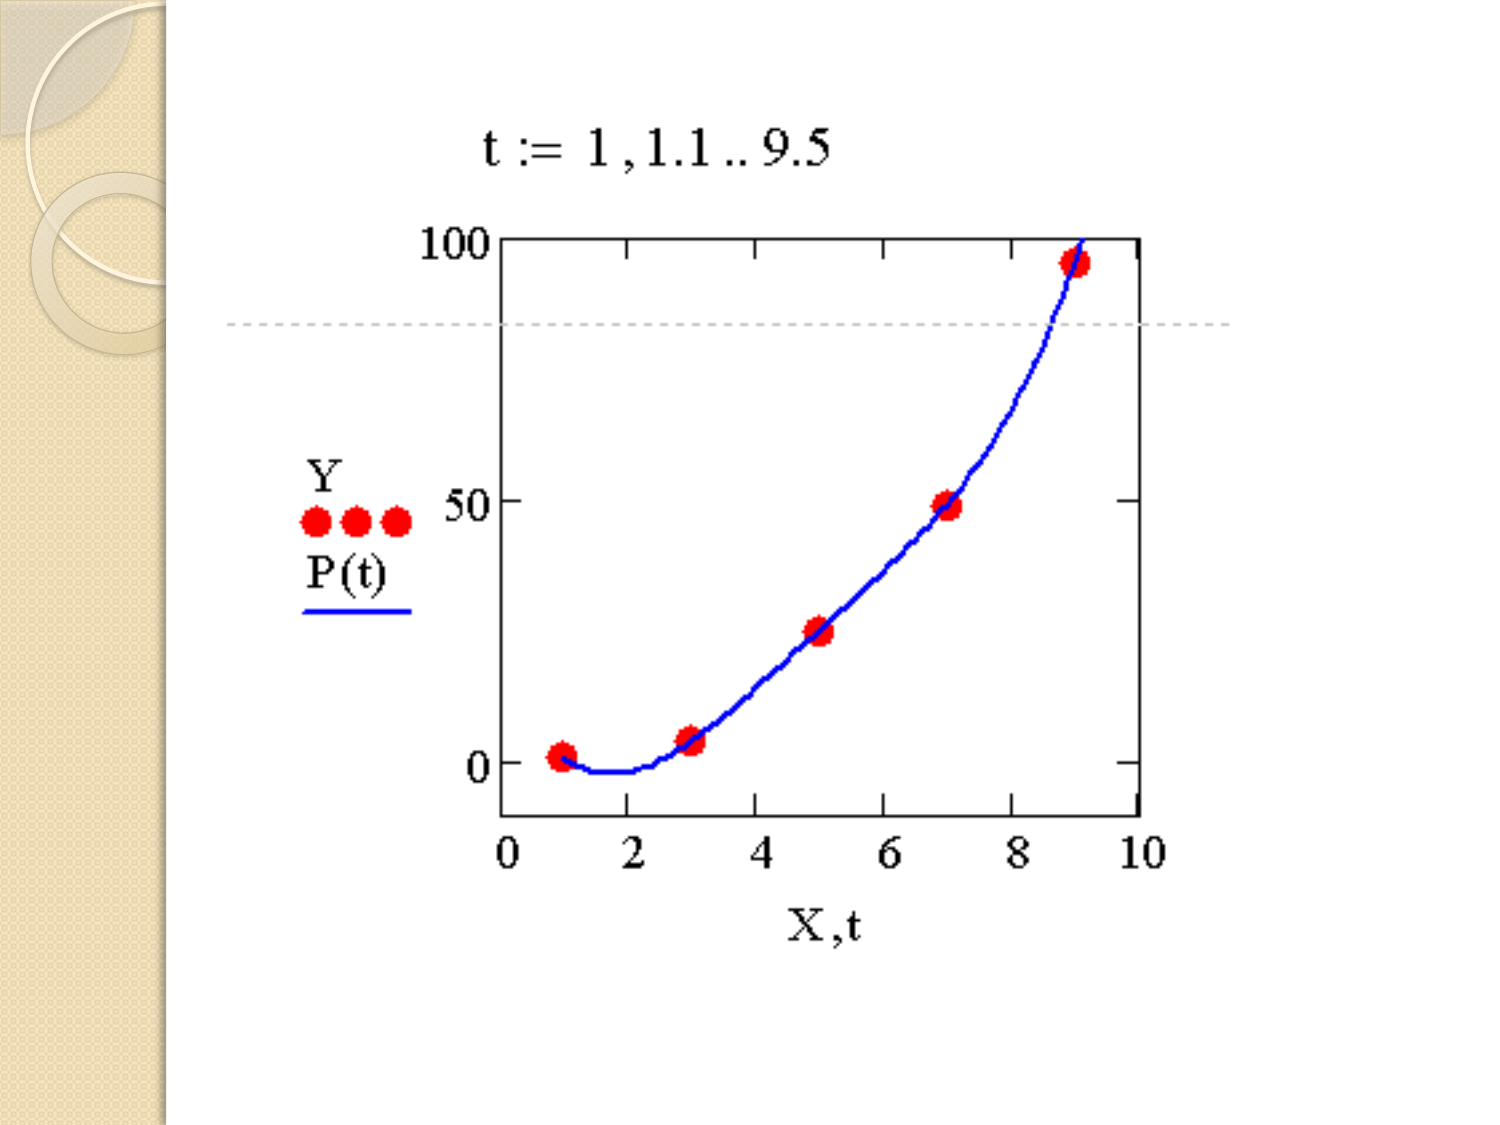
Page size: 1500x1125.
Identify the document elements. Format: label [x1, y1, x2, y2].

picture [220, 113, 1238, 977]
